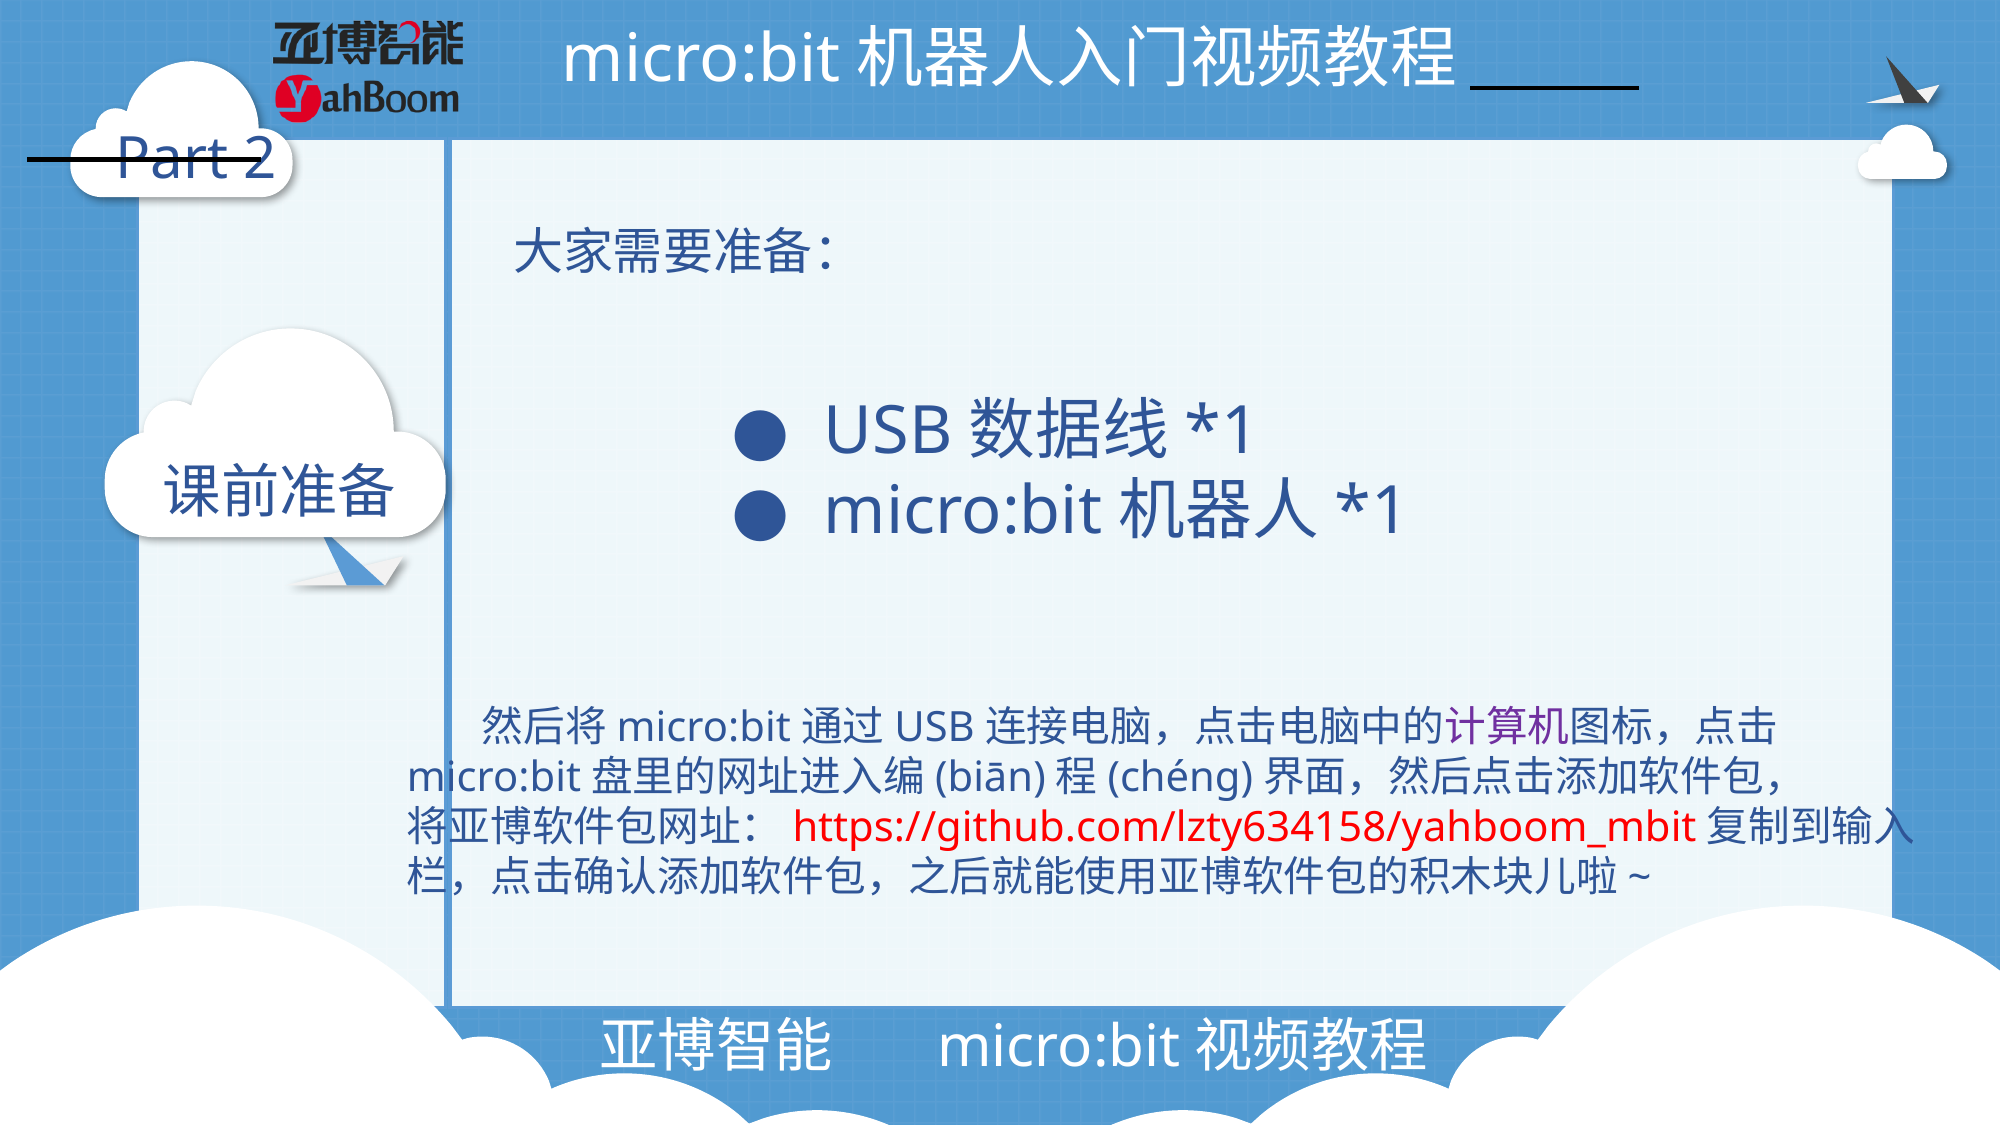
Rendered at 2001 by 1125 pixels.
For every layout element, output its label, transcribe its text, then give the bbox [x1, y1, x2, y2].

text_box 大家需要准备： [498, 211, 879, 287]
text_box 然后将micro:bit通过USB连接电脑，点击电脑中的计算机图标，点击 micro:bit盘里的网址进入编(biān)程(chéng)界面，然后点击添加软件包， 将亚博软件包网址：https://github.com/lzty634158/yahboom_mbit复制到输入 栏，点击确认添加软件包，之后就能使用亚博软件包的积木块儿啦~ [392, 692, 1931, 908]
text_box Part 2 [100, 173, 292, 198]
text_box 亚博智能 micro:bit视频教程 [0, 959, 889, 1125]
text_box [284, 538, 404, 586]
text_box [104, 328, 446, 538]
text_box micro:bit机器人入门视频教程 [12, 7, 1660, 173]
picture [265, 7, 468, 133]
text_box 亚博智能 micro:bit视频教程 [1111, 959, 2000, 1125]
text_box ● USB数据线*1 ● micro:bit机器人*1 [716, 379, 1633, 555]
